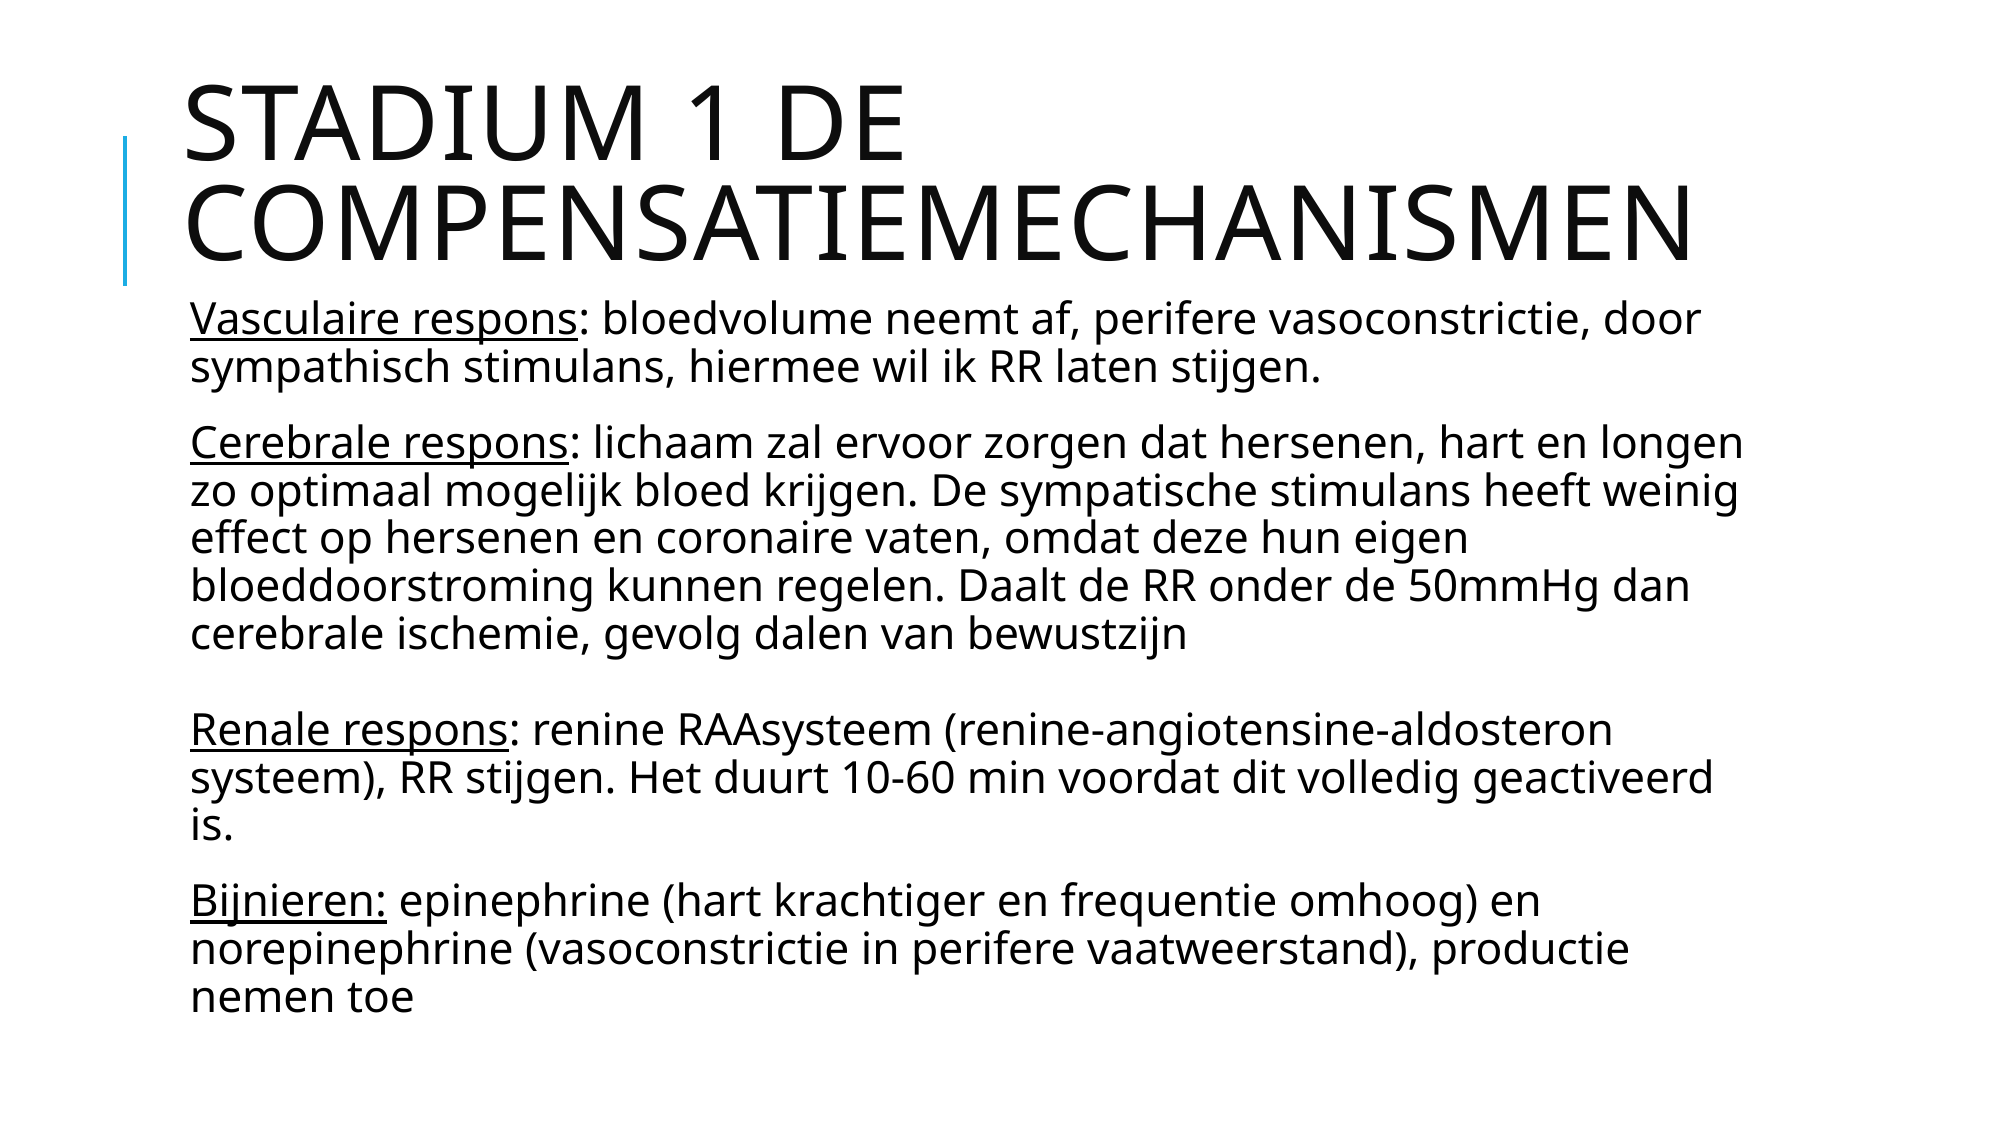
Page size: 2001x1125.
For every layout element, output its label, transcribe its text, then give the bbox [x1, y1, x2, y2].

title Stadium 1 De compensatiemechanismen [168, 96, 1763, 266]
list Vasculaire respons: bloedvolume neemt af, perifere vasoconstrictie, door sympathisch stimulans, hiermee wil ik RR laten stijgen. Cerebrale respons: lichaam zal ervoor zorgen dat hersenen, hart en longen zo optimaal mogelijk bloed krijgen. De sympatische stimulans heeft weinig effect op hersenen en coronaire vaten, omdat deze hun eigen bloeddoorstroming kunnen regelen. Daalt de RR onder de 50mmHg dan cerebrale ischemie, gevolg dalen van bewustzijn Renale respons: renine RAAsysteem (renine-angiotensine-aldosteron systeem), RR stijgen. Het duurt 10-60 min voordat dit volledig geactiveerd is. Bijnieren: epinephrine (hart krachtiger en frequentie omhoog) en norepinephrine (vasoconstrictie in perifere vaatweerstand), productie nemen toe [168, 288, 1763, 1035]
